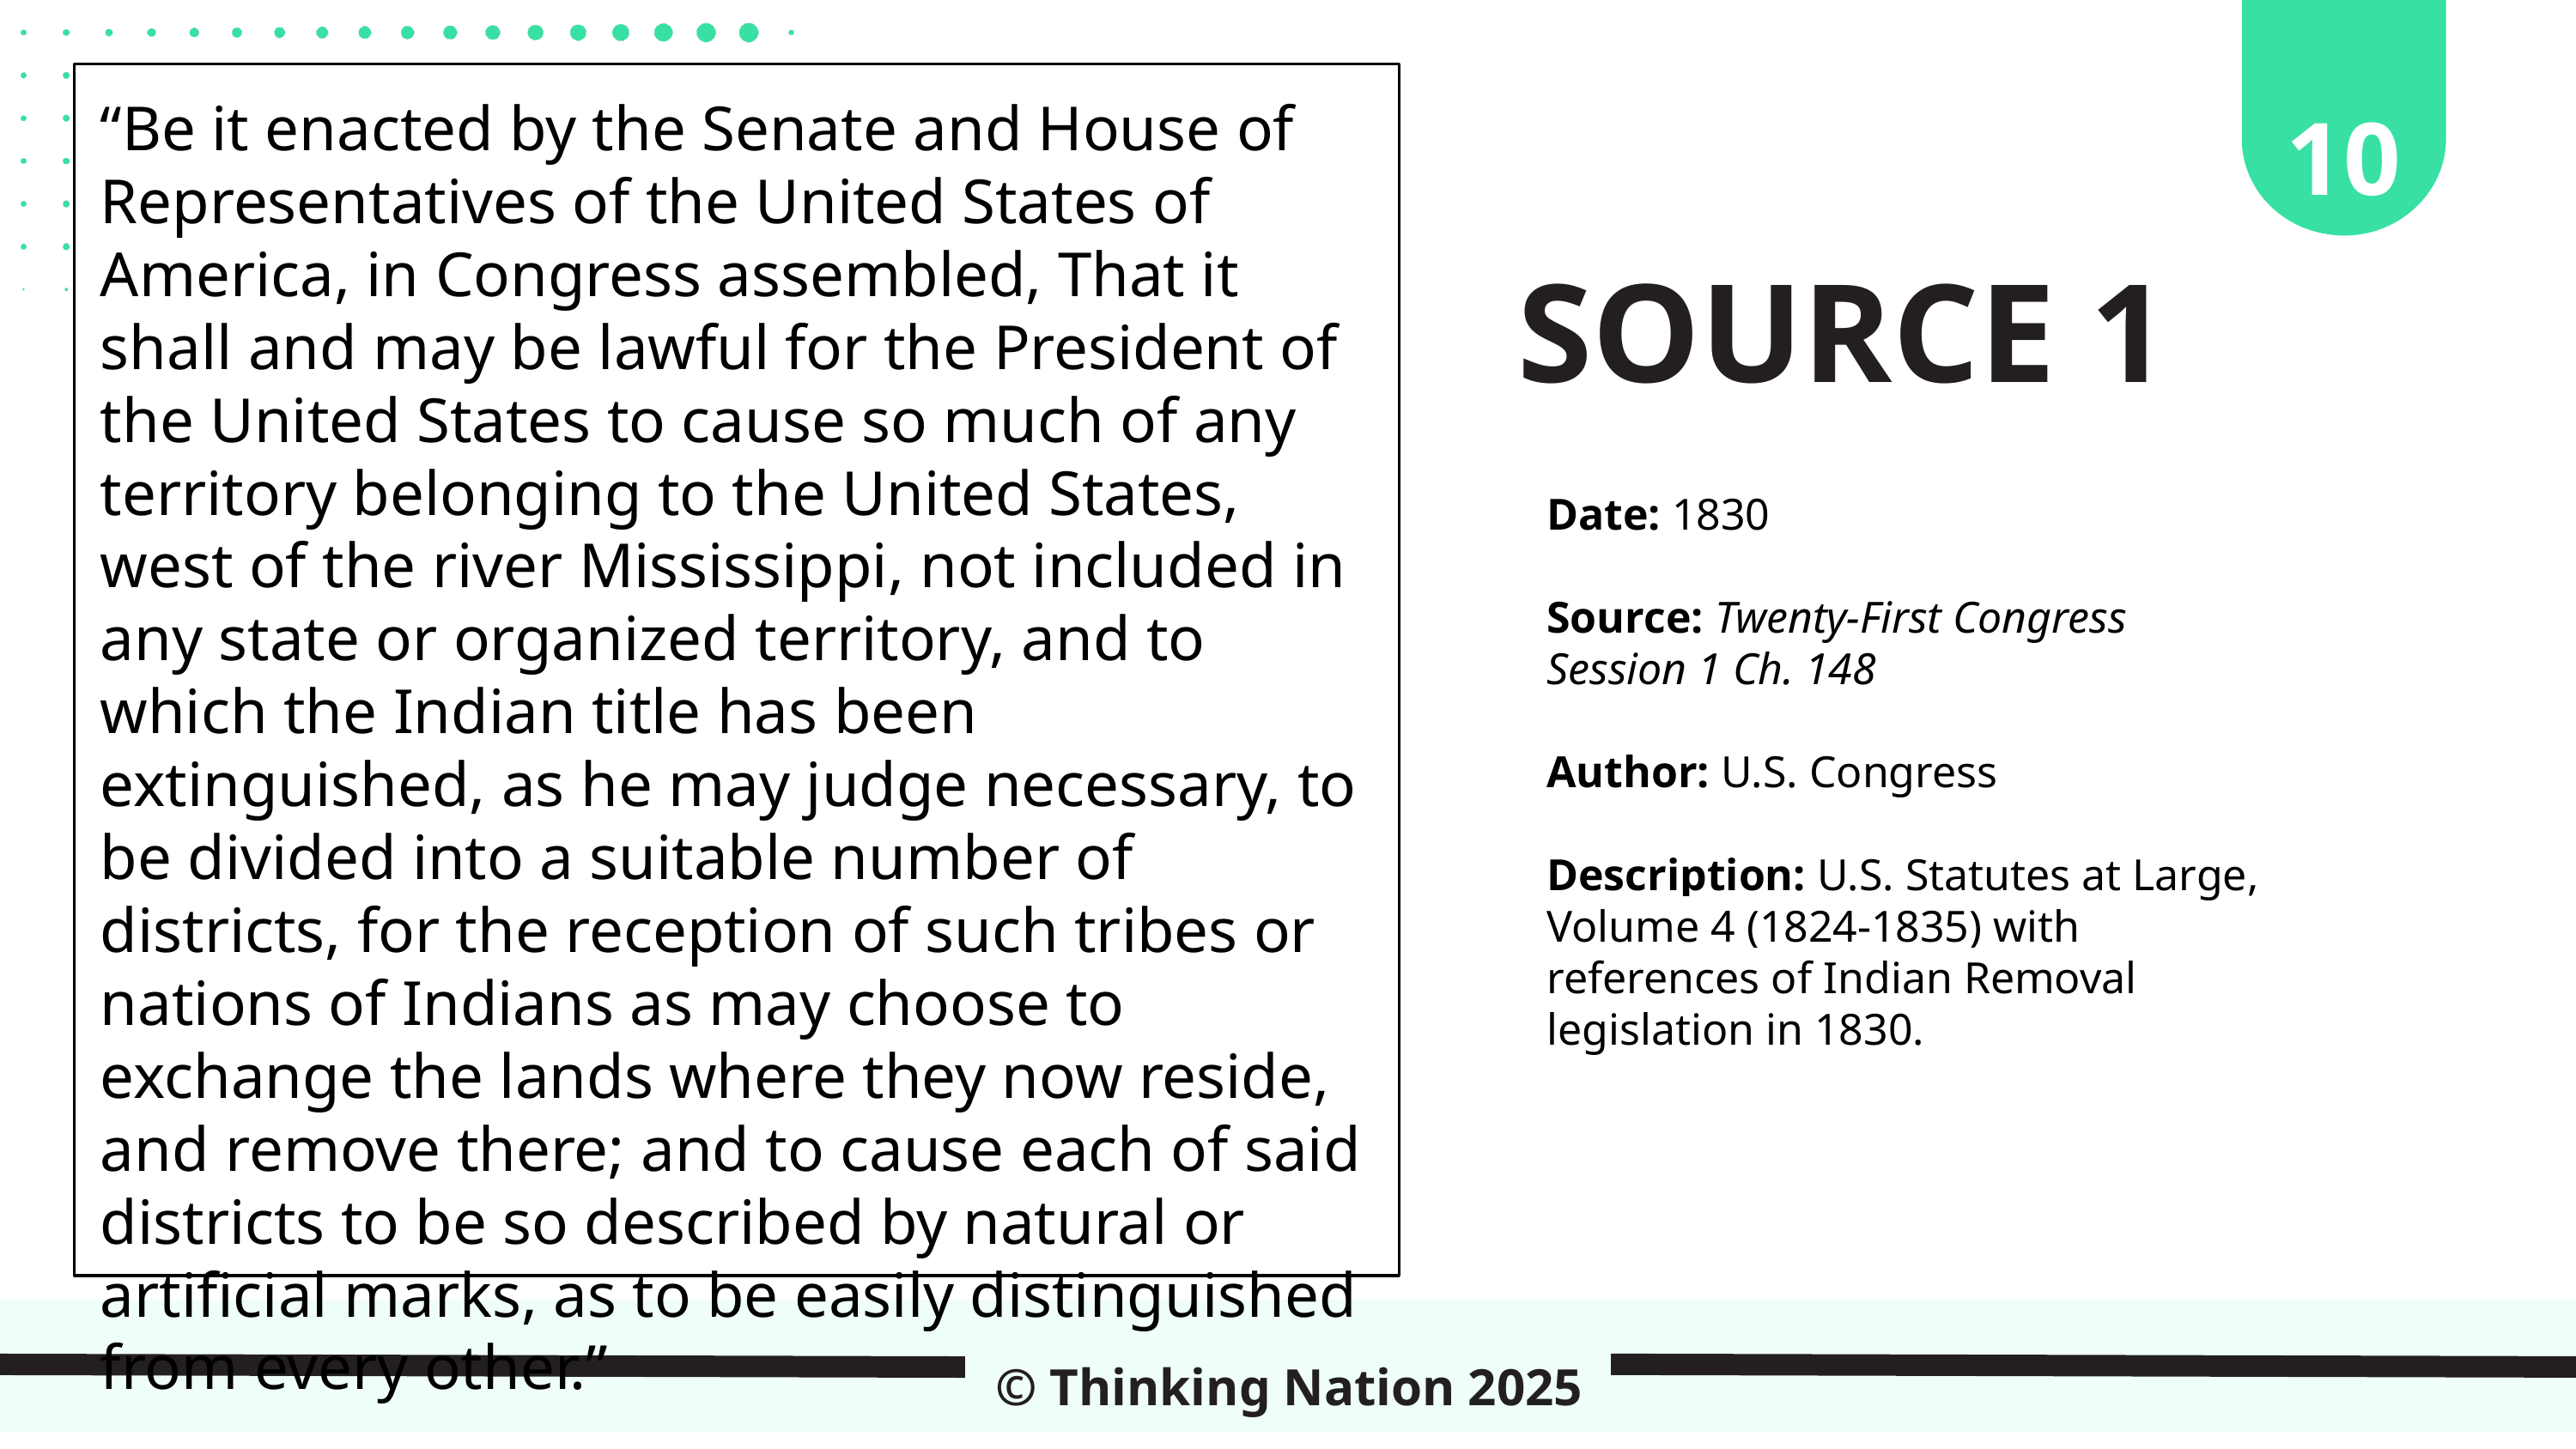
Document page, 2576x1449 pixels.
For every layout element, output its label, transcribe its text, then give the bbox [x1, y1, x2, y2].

text_box Date: 1830 Source: Twenty-First Congress Session 1 Ch. 148 Author: U.S. Congress Description: U.S. Statutes at Large, Volume 4 (1824-1835) with references of Indian Removal legislation in 1830. [1534, 474, 2281, 1067]
text_box “Be it enacted by the Senate and House of Representatives of the United States of America, in Congress assembled, That it shall and may be lawful for the President of the United States to cause so much of any territory belonging to the United States, west of the river Mississippi, not included in any state or organized territory, and to which the Indian title has been extinguished, as he may judge necessary, to be divided into a suitable number of districts, for the reception of such tribes or nations of Indians as may choose to exchange the lands where they now reside, and remove there; and to cause each of said districts to be so described by natural or artificial marks, as to be easily distinguished from every other.” [74, 64, 1400, 1276]
text_box SOURCE 1 [1406, 246, 2281, 410]
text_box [0, 1299, 2576, 1433]
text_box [2233, 0, 2455, 236]
text_box [0, 0, 799, 293]
